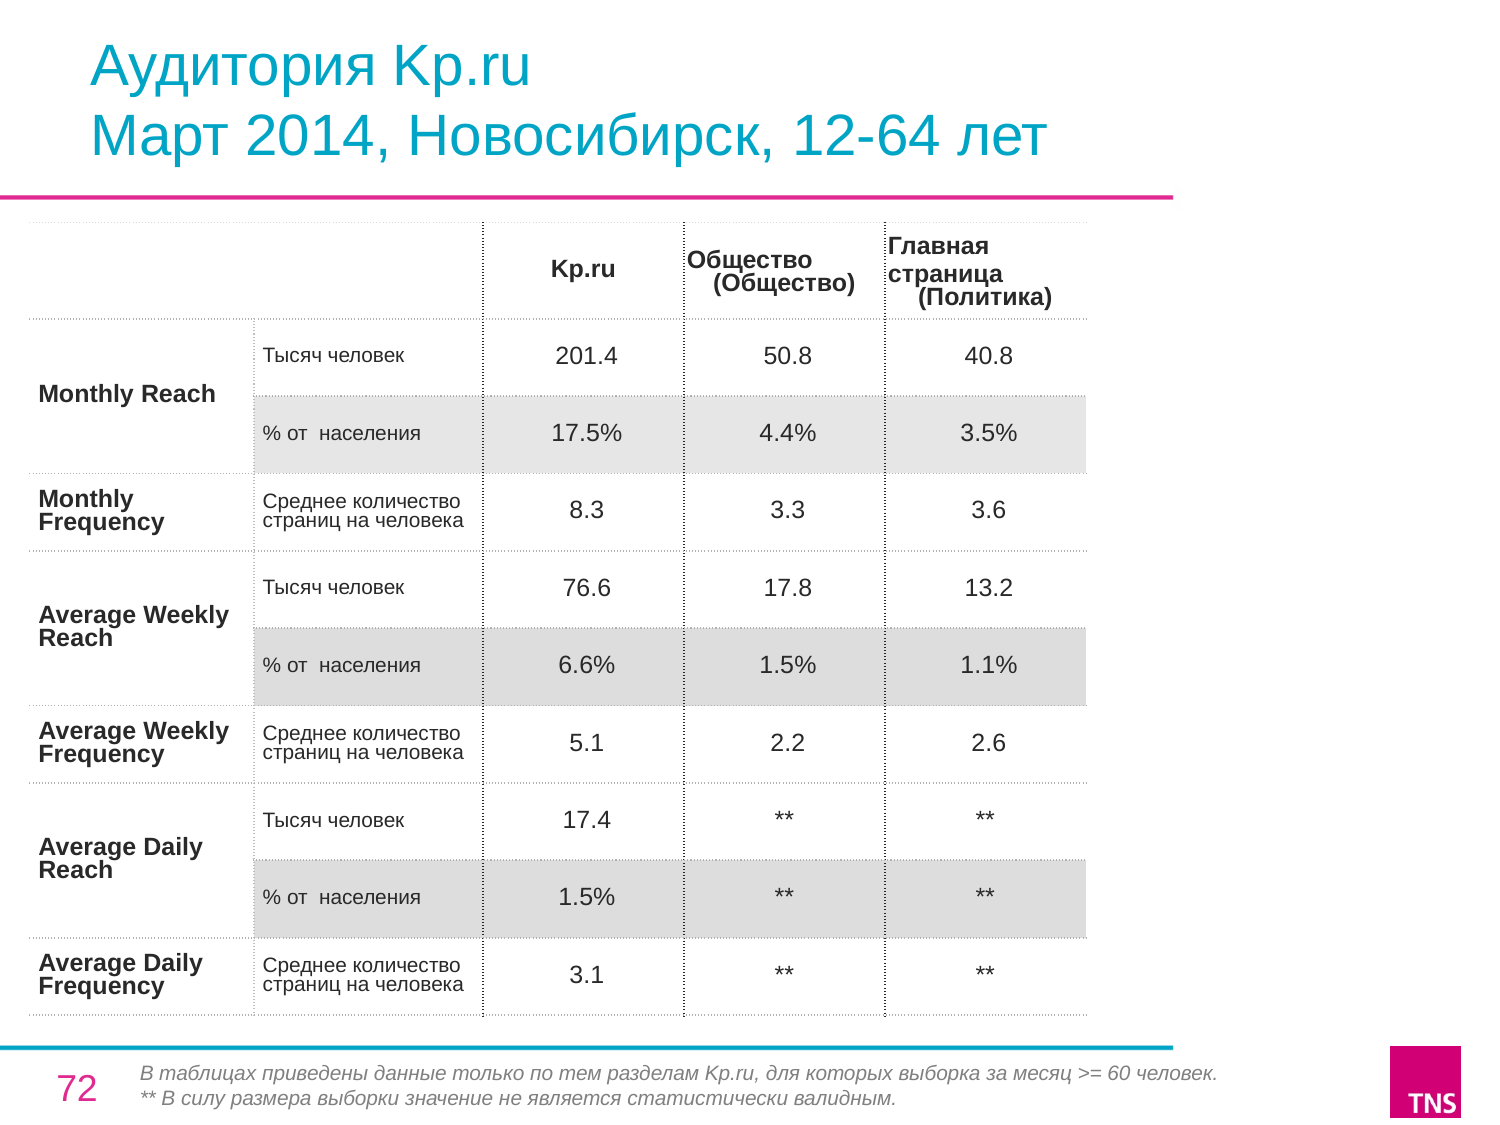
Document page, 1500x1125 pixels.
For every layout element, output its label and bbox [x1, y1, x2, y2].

slide_number [40, 1055, 392, 1125]
title [74, 8, 1476, 187]
text_box [124, 1052, 1463, 1117]
picture [0, 0, 1500, 1125]
table_cell [29, 319, 1086, 1015]
table_header [29, 223, 1086, 319]
